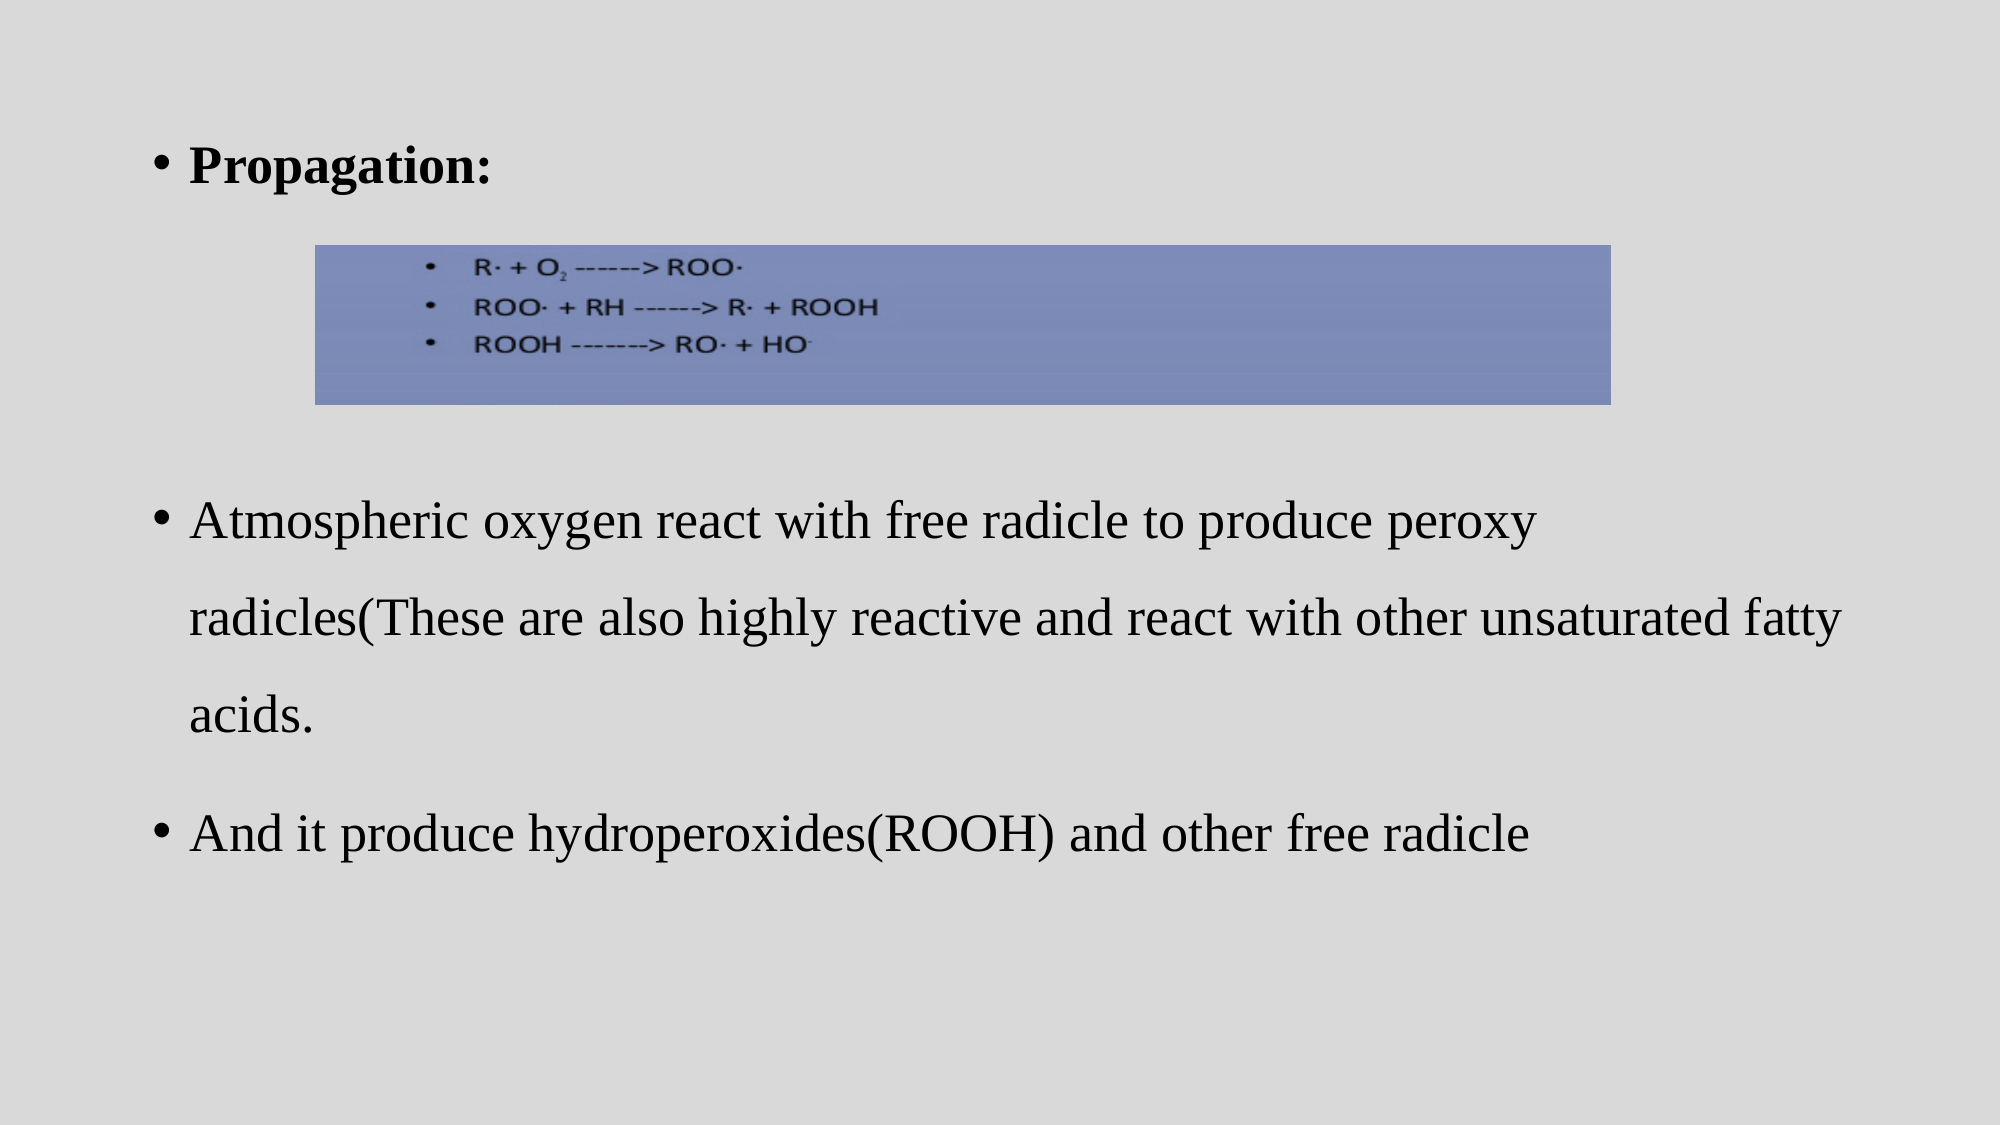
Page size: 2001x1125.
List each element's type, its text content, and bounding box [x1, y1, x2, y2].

picture [315, 245, 1611, 405]
list Propagation: Atmospheric oxygen react with free radicle to produce peroxy radicles(These are also highly reactive and react with other unsaturated fatty acids. And it produce hydroperoxides(ROOH) and other free radicle [137, 89, 1863, 1014]
